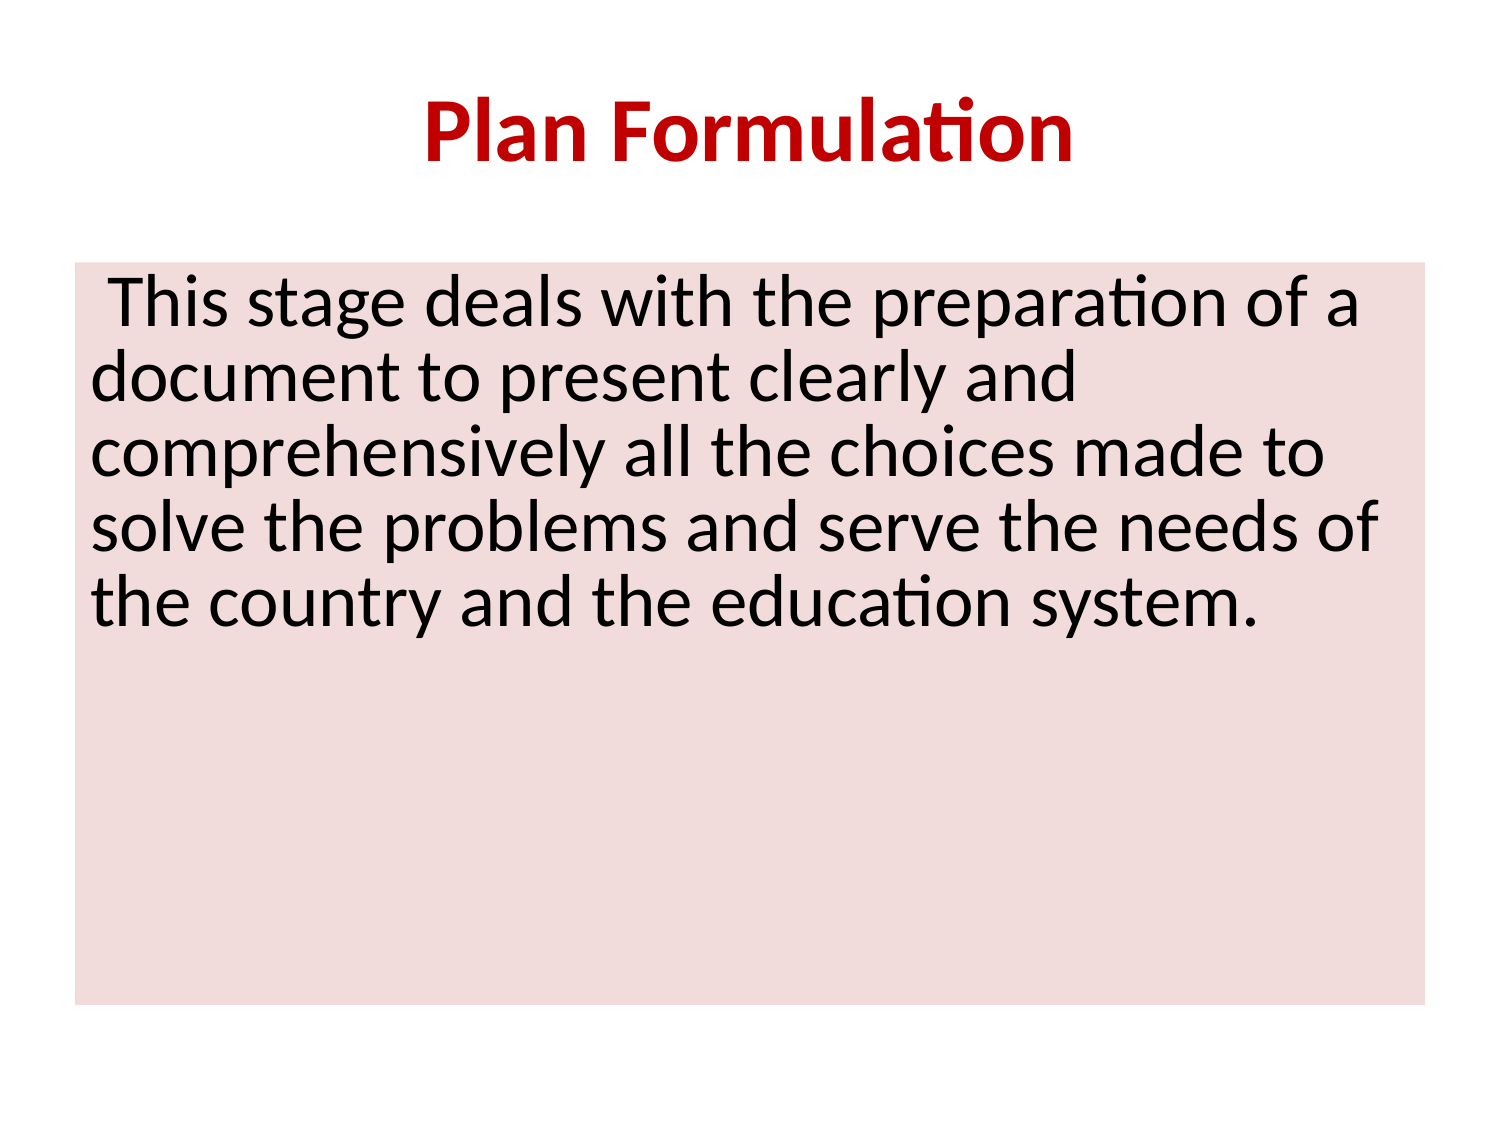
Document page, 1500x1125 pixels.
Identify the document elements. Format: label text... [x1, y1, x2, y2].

list This stage deals with the preparation of a document to present clearly and comprehensively all the choices made to solve the problems and serve the needs of the country and the education system. [75, 262, 1425, 1005]
title Plan Formulation [75, 45, 1425, 233]
